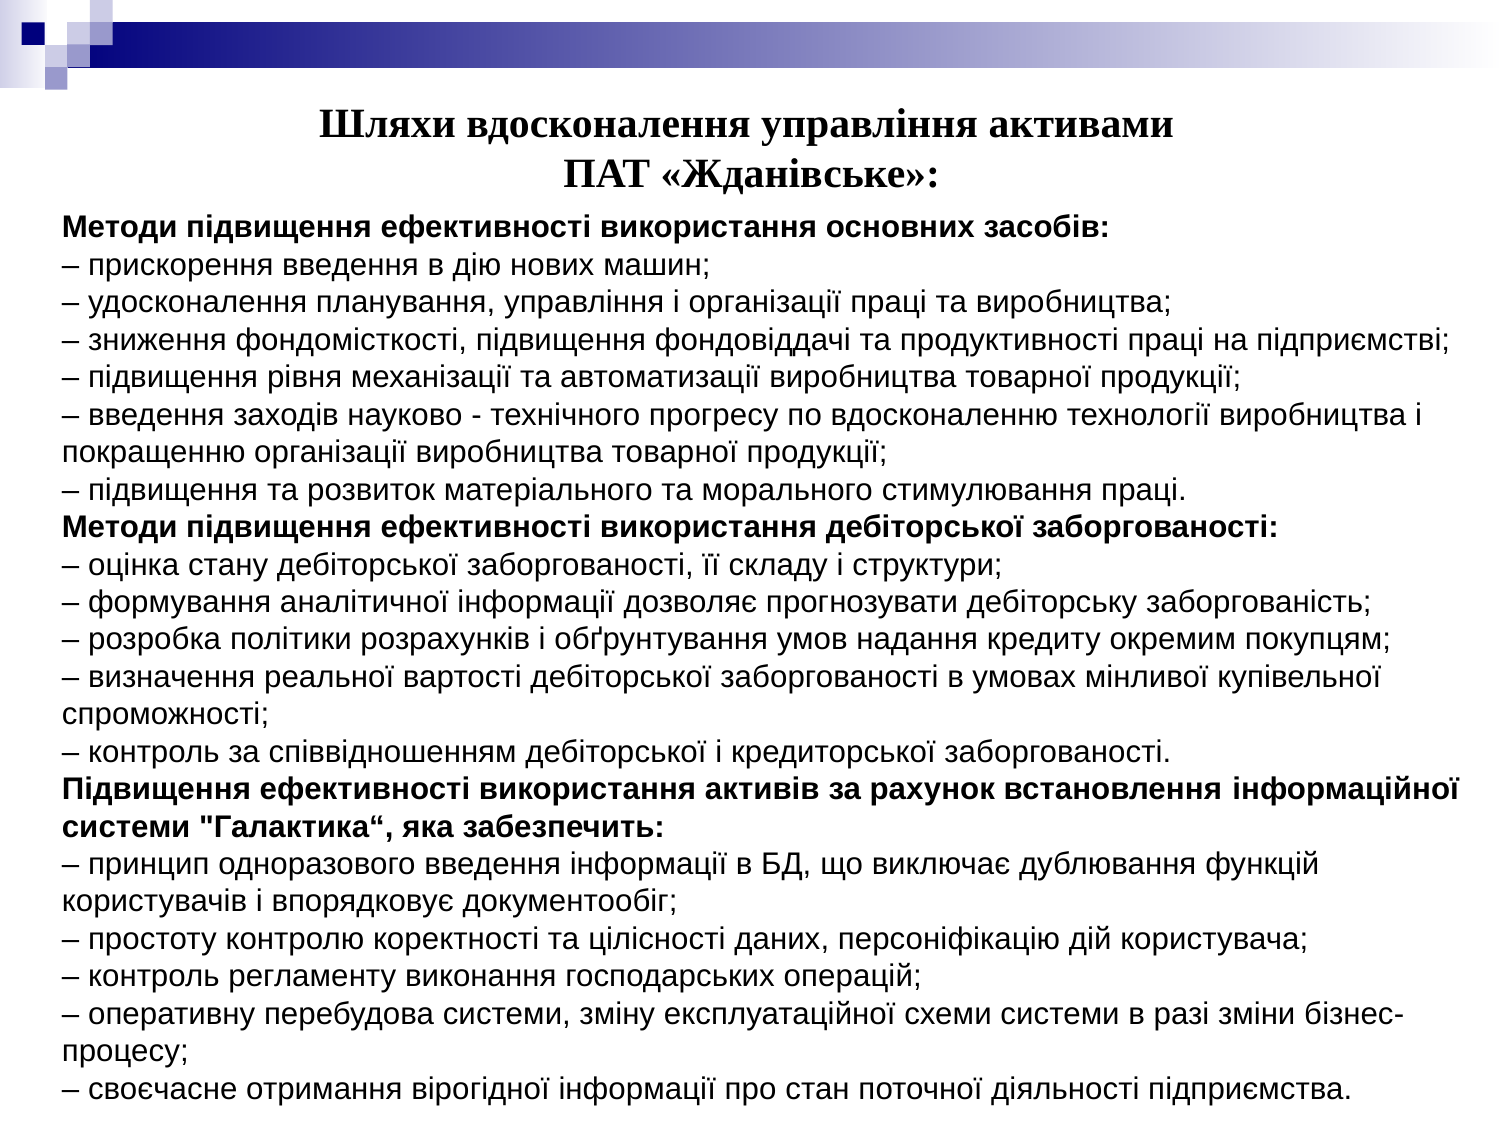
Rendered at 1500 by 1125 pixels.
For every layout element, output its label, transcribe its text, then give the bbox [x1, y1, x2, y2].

text_box Методи підвищення ефективності використання основних засобів: – прискорення введення в дію нових машин; – удосконалення планування, управління і організації праці та виробництва; – зниження фондомісткості, підвищення фондовіддачі та продуктивності праці на підприємстві; – підвищення рівня механізації та автоматизації виробництва товарної продукції; – введення заходів науково - технічного прогресу по вдосконаленню технології виробництва і покращенню організації виробництва товарної продукції; – підвищення та розвиток матеріального та морального стимулювання праці. Методи підвищення ефективності використання дебіторської заборгованості: – оцінка стану дебіторської заборгованості, її складу і структури; – формування аналітичної інформації дозволяє прогнозувати дебіторську заборгованість; – розробка політики розрахунків і обґрунтування умов надання кредиту окремим покупцям; – визначення реальної вартості дебіторської заборгованості в умовах мінливої купівельної спроможності; – контроль за співвідношенням дебіторської і кредиторської заборгованості. Підвищення ефективності використання активів за рахунок встановлення інформаційної системи "Галактика“, яка забезпечить: – принцип одноразового введення інформації в БД, що виключає дублювання функцій користувачів і впорядковує документообіг; – простоту контролю коректності та цілісності даних, персоніфікацію дій користувача; – контроль регламенту виконання господарських операцій; – оперативну перебудова системи, зміну експлуатаційної схеми системи в разі зміни бізнес-процесу; – своєчасне отримання вірогідної інформації про стан поточної діяльності підприємства. [47, 199, 1500, 1113]
title Шляхи вдосконалення управління активами ПАТ «Жданівське»: [76, 77, 1428, 199]
